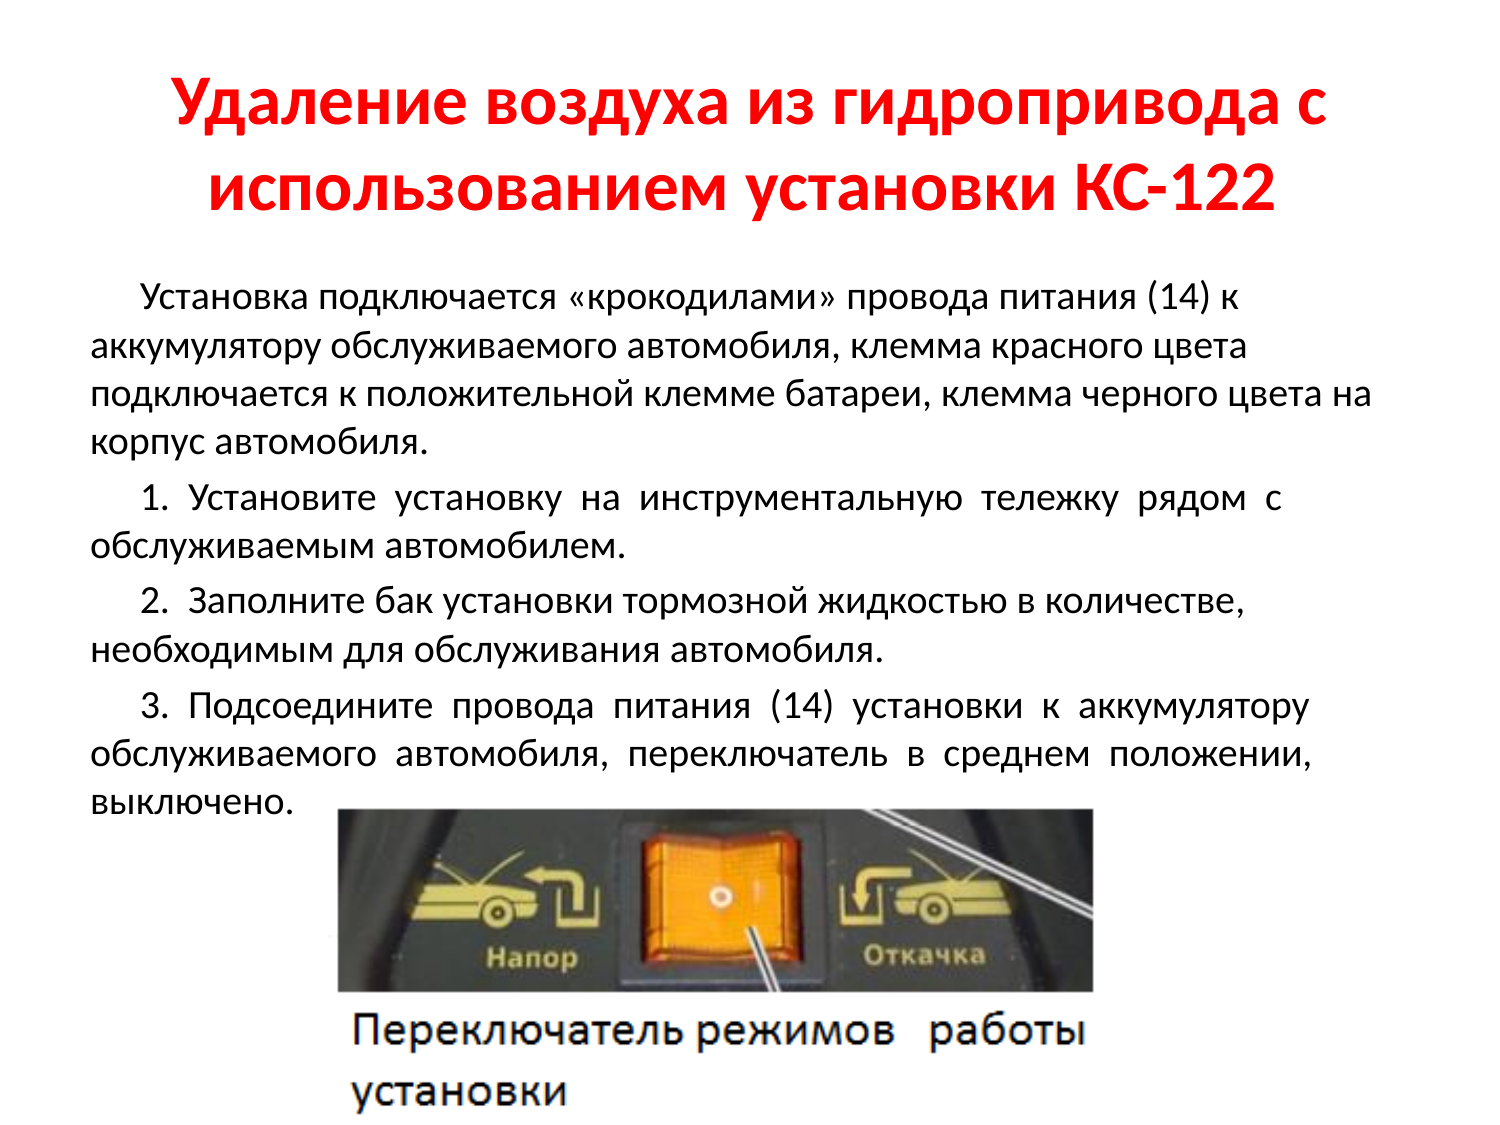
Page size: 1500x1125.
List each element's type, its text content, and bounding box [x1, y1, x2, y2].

title Удаление воздуха из гидропривода с использованием установки КС-122 [75, 45, 1425, 233]
list Установка подключается «крокодилами» провода питания (14) к аккумулятору обслуживаемого автомобиля, клемма красного цвета подключается к положительной клемме батареи, клемма черного цвета на корпус автомобиля. 1. Установите установку на инструментальную тележку рядом с обслуживаемым автомобилем. 2. Заполните бак установки тормозной жидкостью в количестве, необходимым для обслуживания автомобиля. 3. Подсоедините провода питания (14) установки к аккумулятору обслуживаемого автомобиля, переключатель в среднем положении, выключено. [75, 262, 1425, 832]
picture [327, 797, 1102, 1125]
